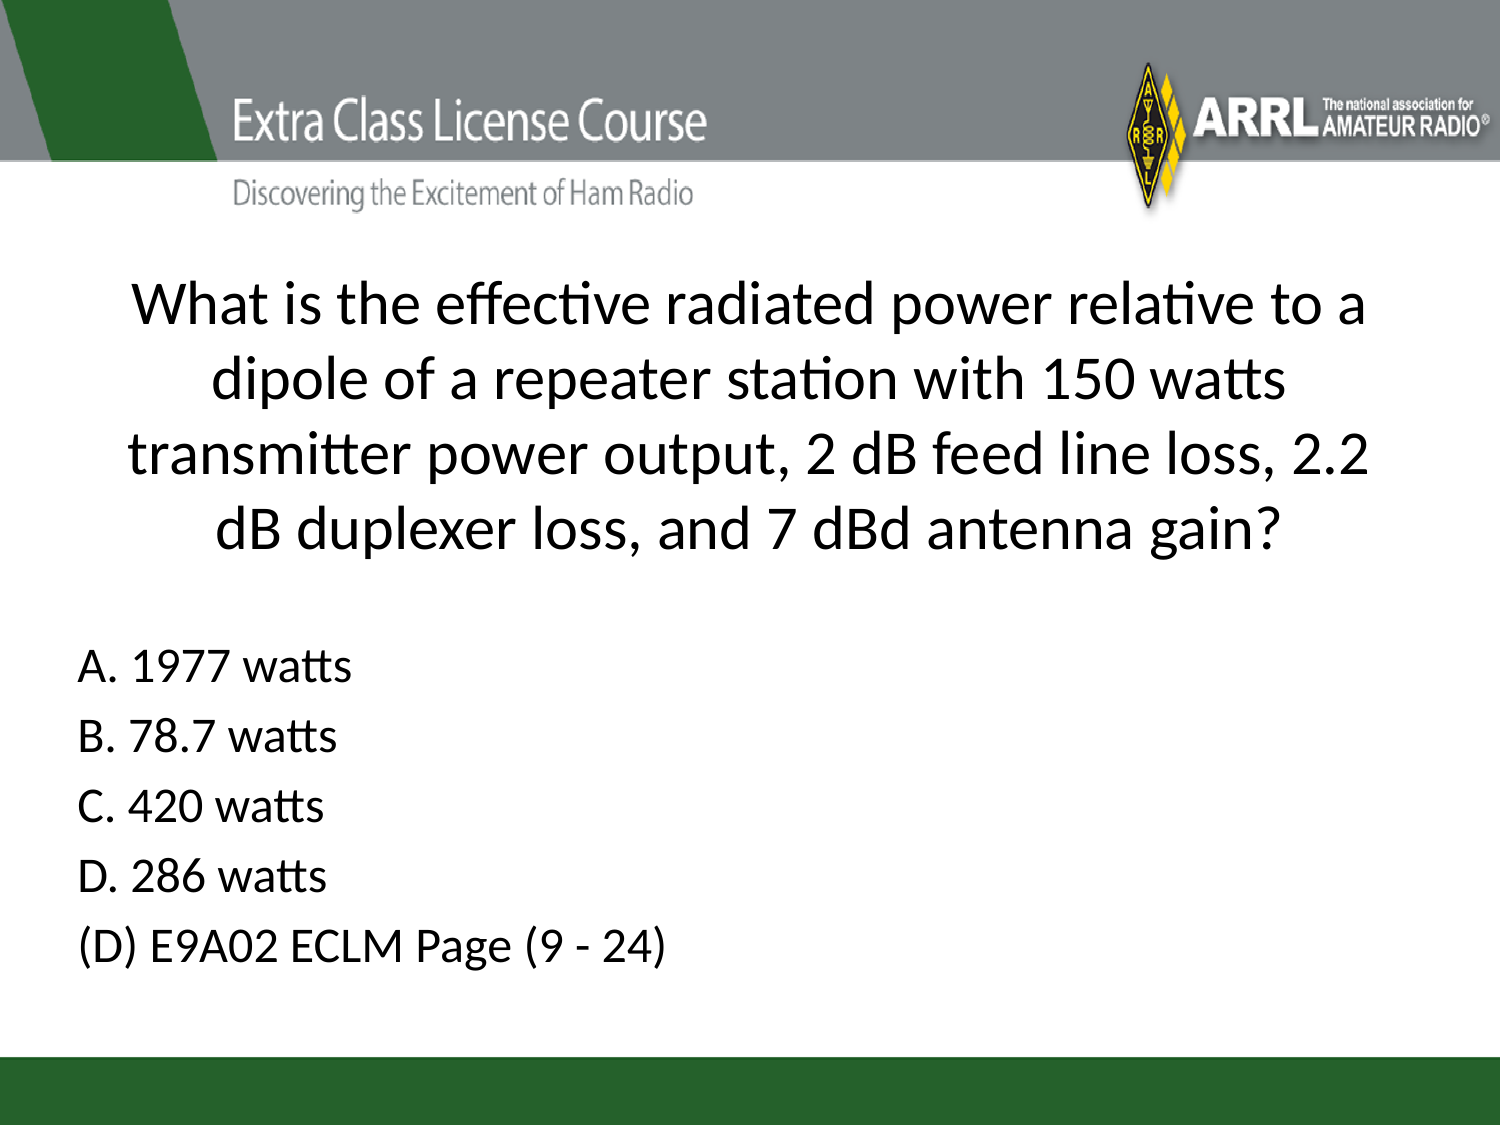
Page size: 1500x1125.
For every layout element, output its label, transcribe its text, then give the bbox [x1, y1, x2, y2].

list A. 1977 watts B. 78.7 watts C. 420 watts D. 286 watts (D) E9A02 ECLM Page (9 - 24) [62, 624, 1413, 988]
picture [0, 0, 1500, 1125]
title What is the effective radiated power relative to a dipole of a repeater station with 150 watts transmitter power output, 2 dB feed line loss, 2.2 dB duplexer loss, and 7 dBd antenna gain? [75, 254, 1425, 435]
